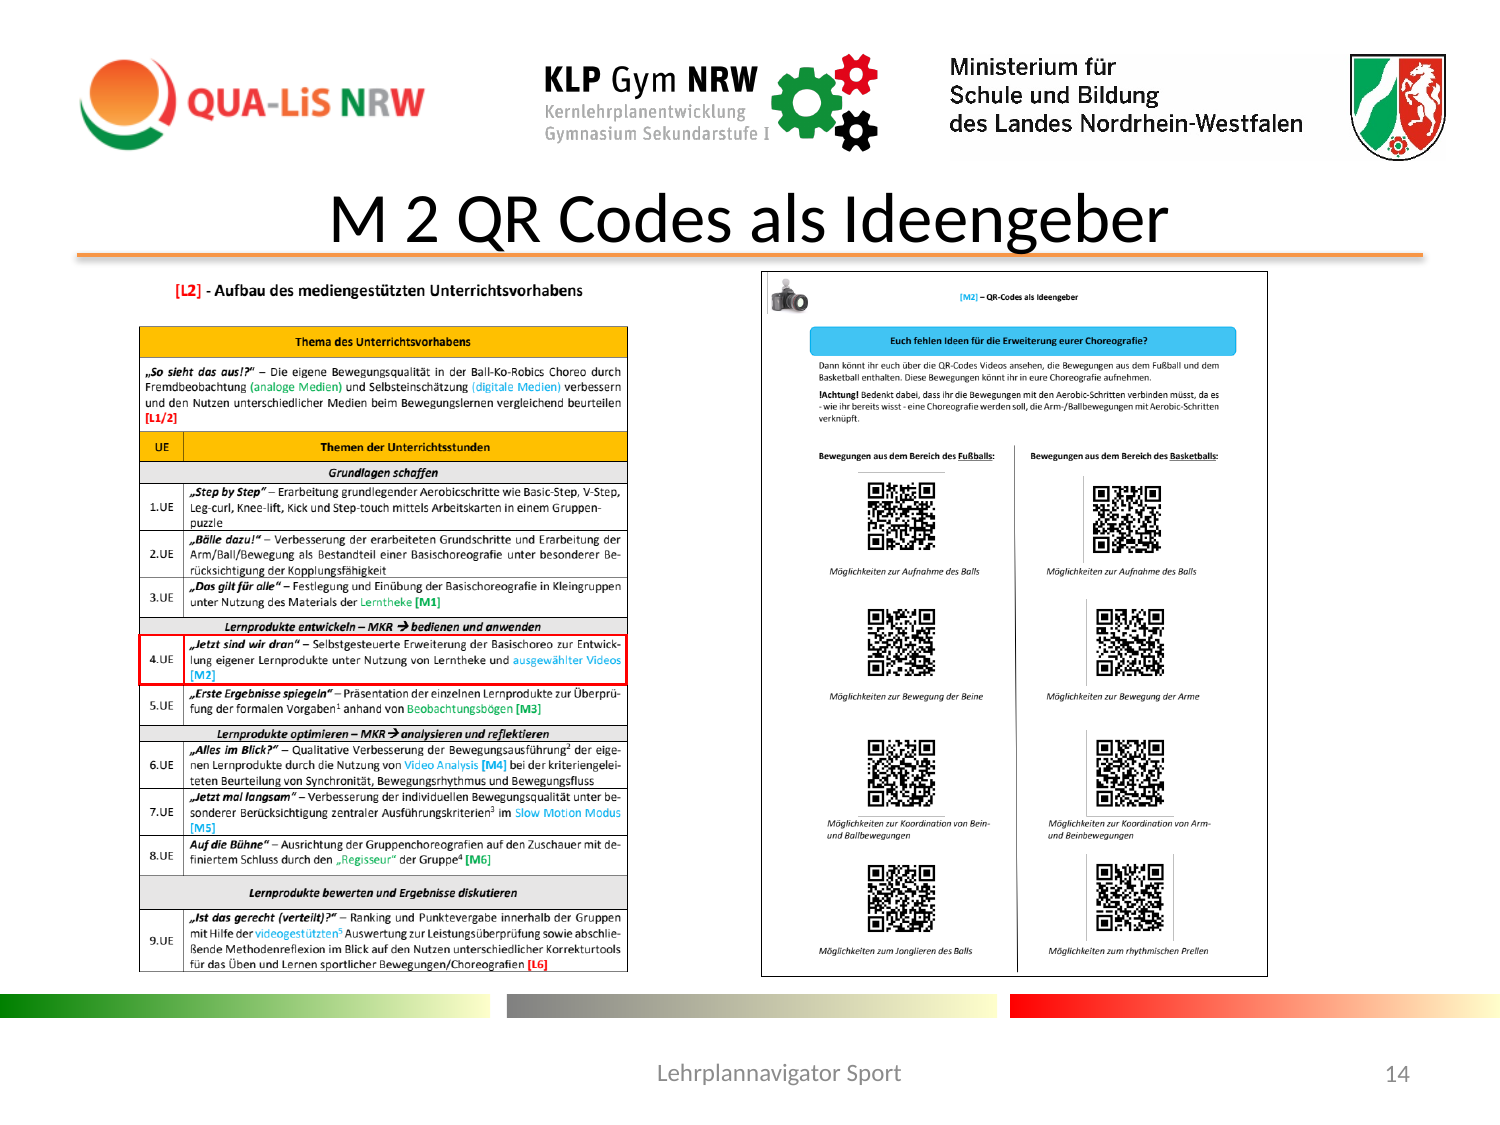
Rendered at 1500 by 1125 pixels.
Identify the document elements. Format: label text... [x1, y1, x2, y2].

title M 2 QR Codes als Ideengeber [75, 184, 1425, 244]
picture [77, 52, 431, 154]
picture [135, 276, 631, 977]
picture [501, 28, 908, 183]
picture [950, 54, 1446, 161]
picture [761, 270, 1269, 977]
footer Lehrplannavigator Sport [561, 1017, 999, 1125]
slide_number 14 [1328, 1042, 1425, 1103]
